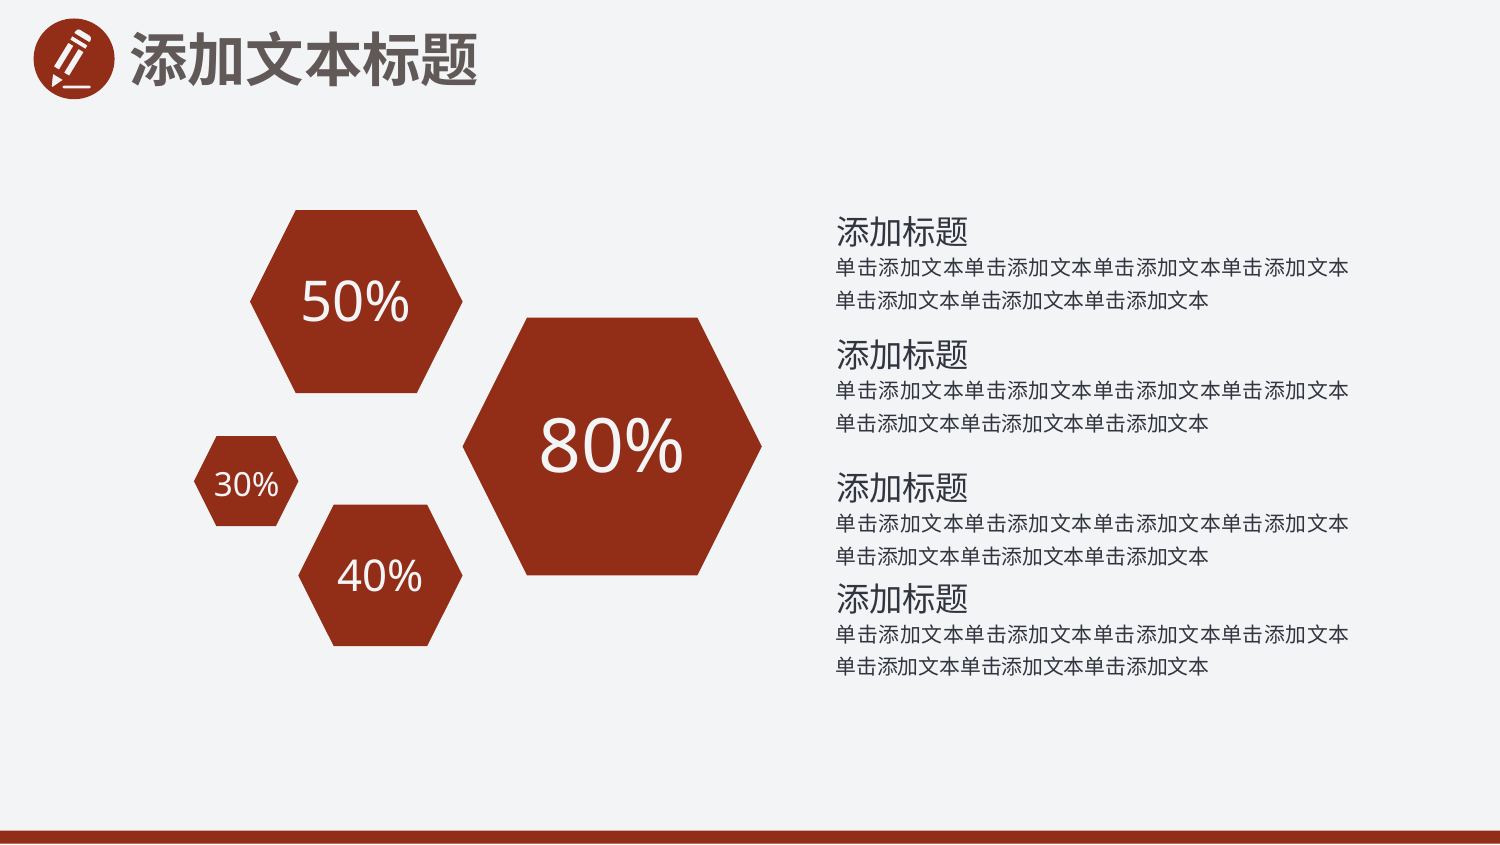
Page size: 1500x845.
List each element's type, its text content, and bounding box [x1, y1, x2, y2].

text_box [33, 18, 115, 100]
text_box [249, 209, 463, 394]
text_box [298, 504, 463, 647]
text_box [462, 317, 763, 576]
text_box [820, 331, 1365, 441]
text_box 添加文本标题 [114, 15, 969, 101]
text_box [820, 464, 1365, 575]
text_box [820, 208, 1365, 318]
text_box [191, 435, 302, 527]
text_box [820, 581, 1365, 685]
text_box [0, 830, 1500, 844]
